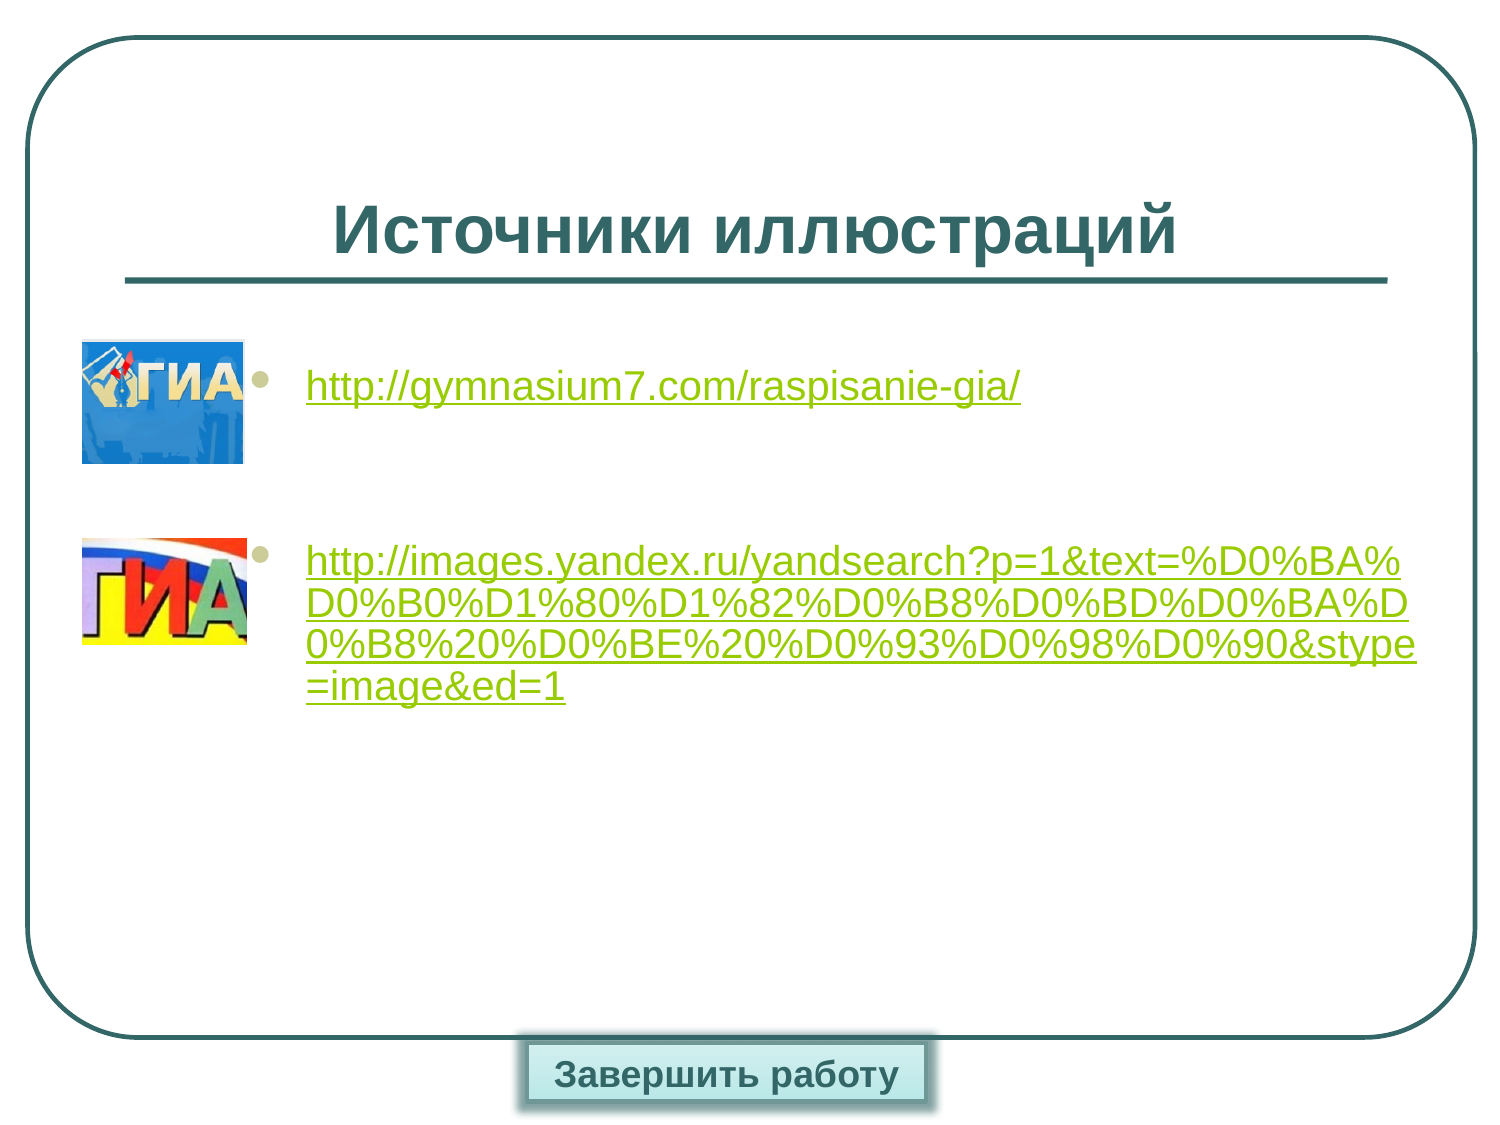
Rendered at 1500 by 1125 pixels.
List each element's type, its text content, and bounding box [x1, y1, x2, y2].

list http://gymnasium7.com/raspisanie-gia/ http://images.yandex.ru/yandsearch?p=1&text=%D0%BA%D0%B0%D1%80%D1%82%D0%B8%D0%BD%D0%BA%D0%B8%20%D0%BE%20%D0%93%D0%98%D0%90&stype=image&ed=1 [234, 292, 1442, 952]
title Источники иллюстраций [124, 87, 1388, 276]
text_box Завершить работу [525, 1041, 928, 1104]
picture [81, 339, 246, 464]
picture [81, 538, 247, 645]
